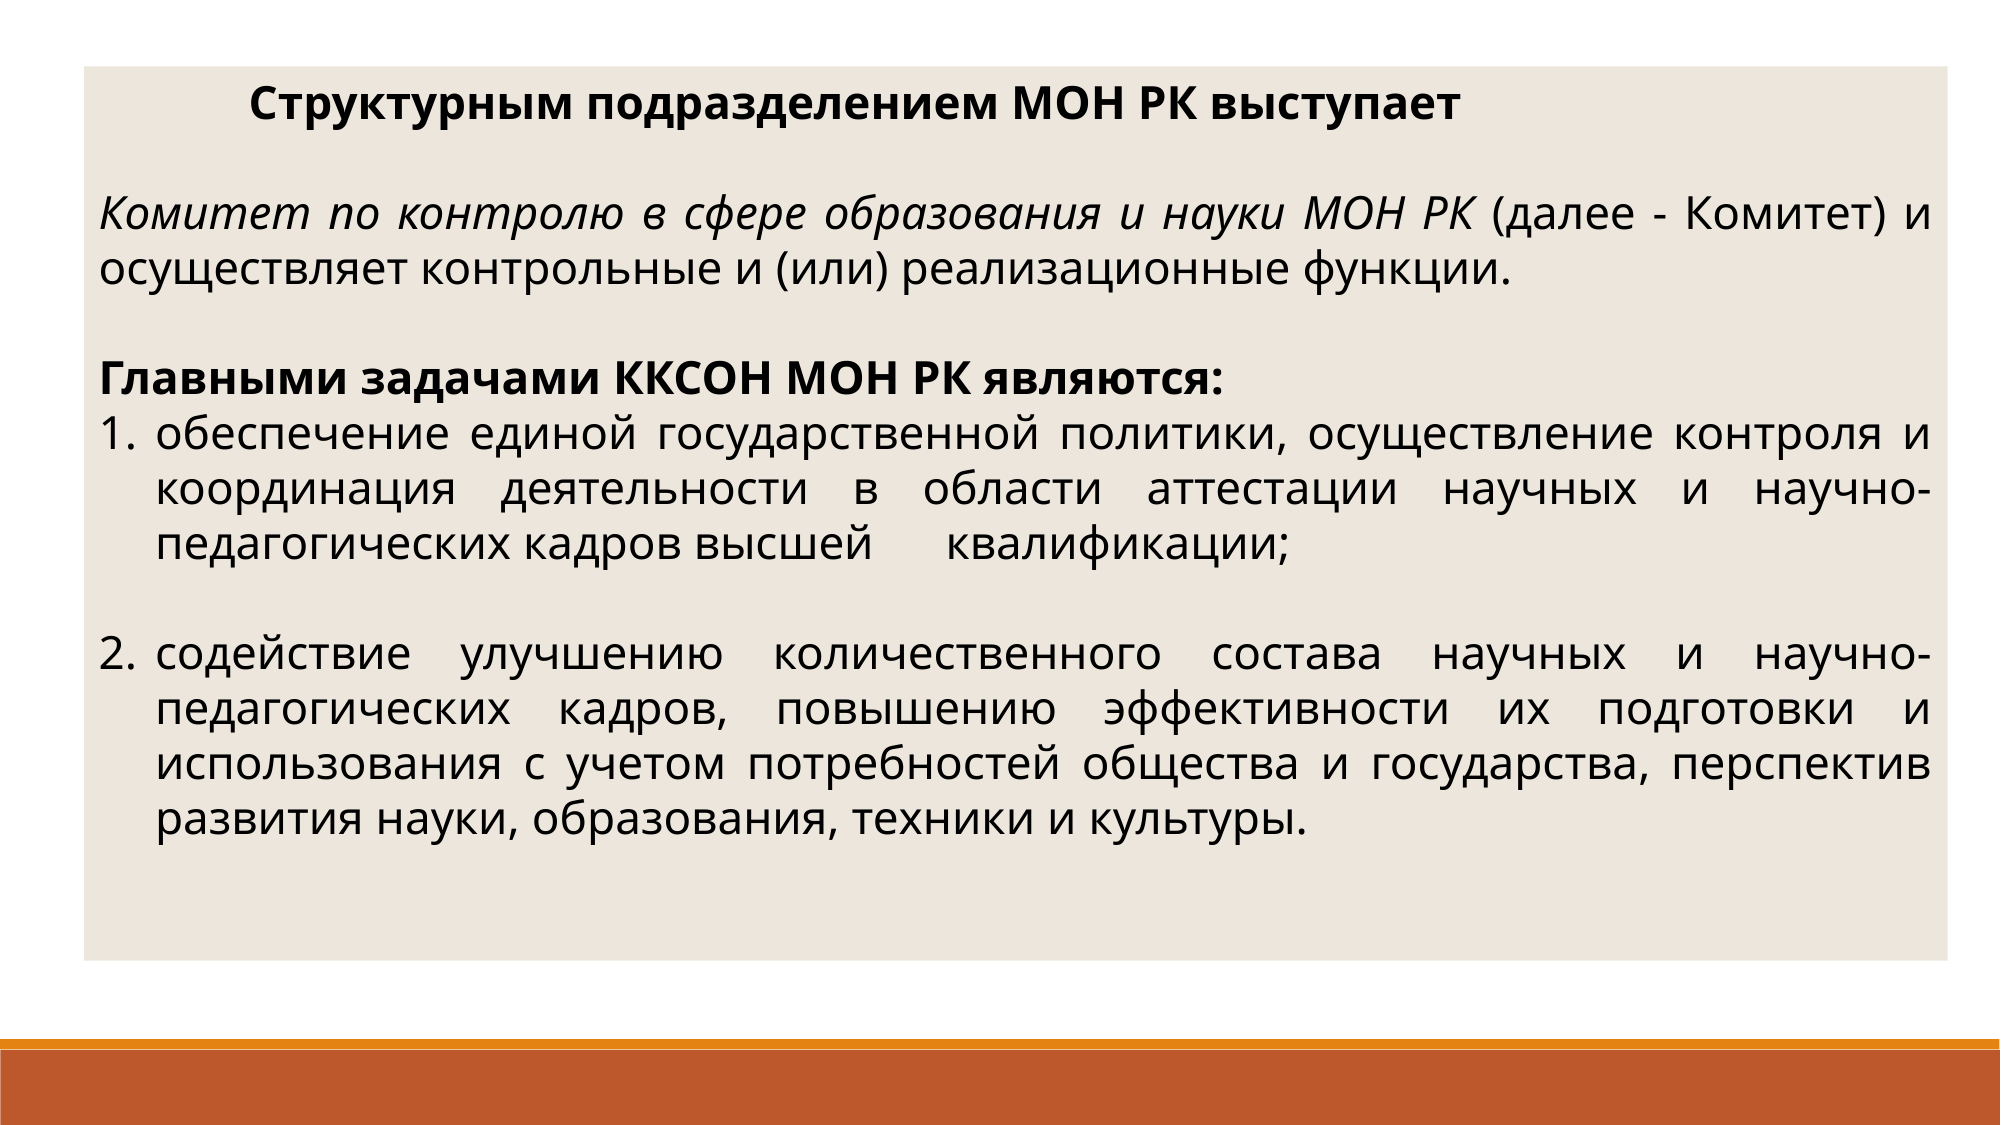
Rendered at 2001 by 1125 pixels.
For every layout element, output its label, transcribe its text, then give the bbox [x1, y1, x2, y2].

text_box Структурным подразделением МОН РК выступает Комитет по контролю в сфере образования и науки МОН РК (далее - Комитет) и осуществляет контрольные и (или) реализационные функции. Главными задачами ККСОН МОН РК являются: обеспечение единой государственной политики, осуществление контроля и координация деятельности в области аттестации научных и научно-педагогических кадров высшей квалификации; содействие улучшению количественного состава научных и научно-педагогических кадров, повышению эффективности их подготовки и использования с учетом потребностей общества и государства, перспектив развития науки, образования, техники и культуры. [84, 66, 1948, 961]
